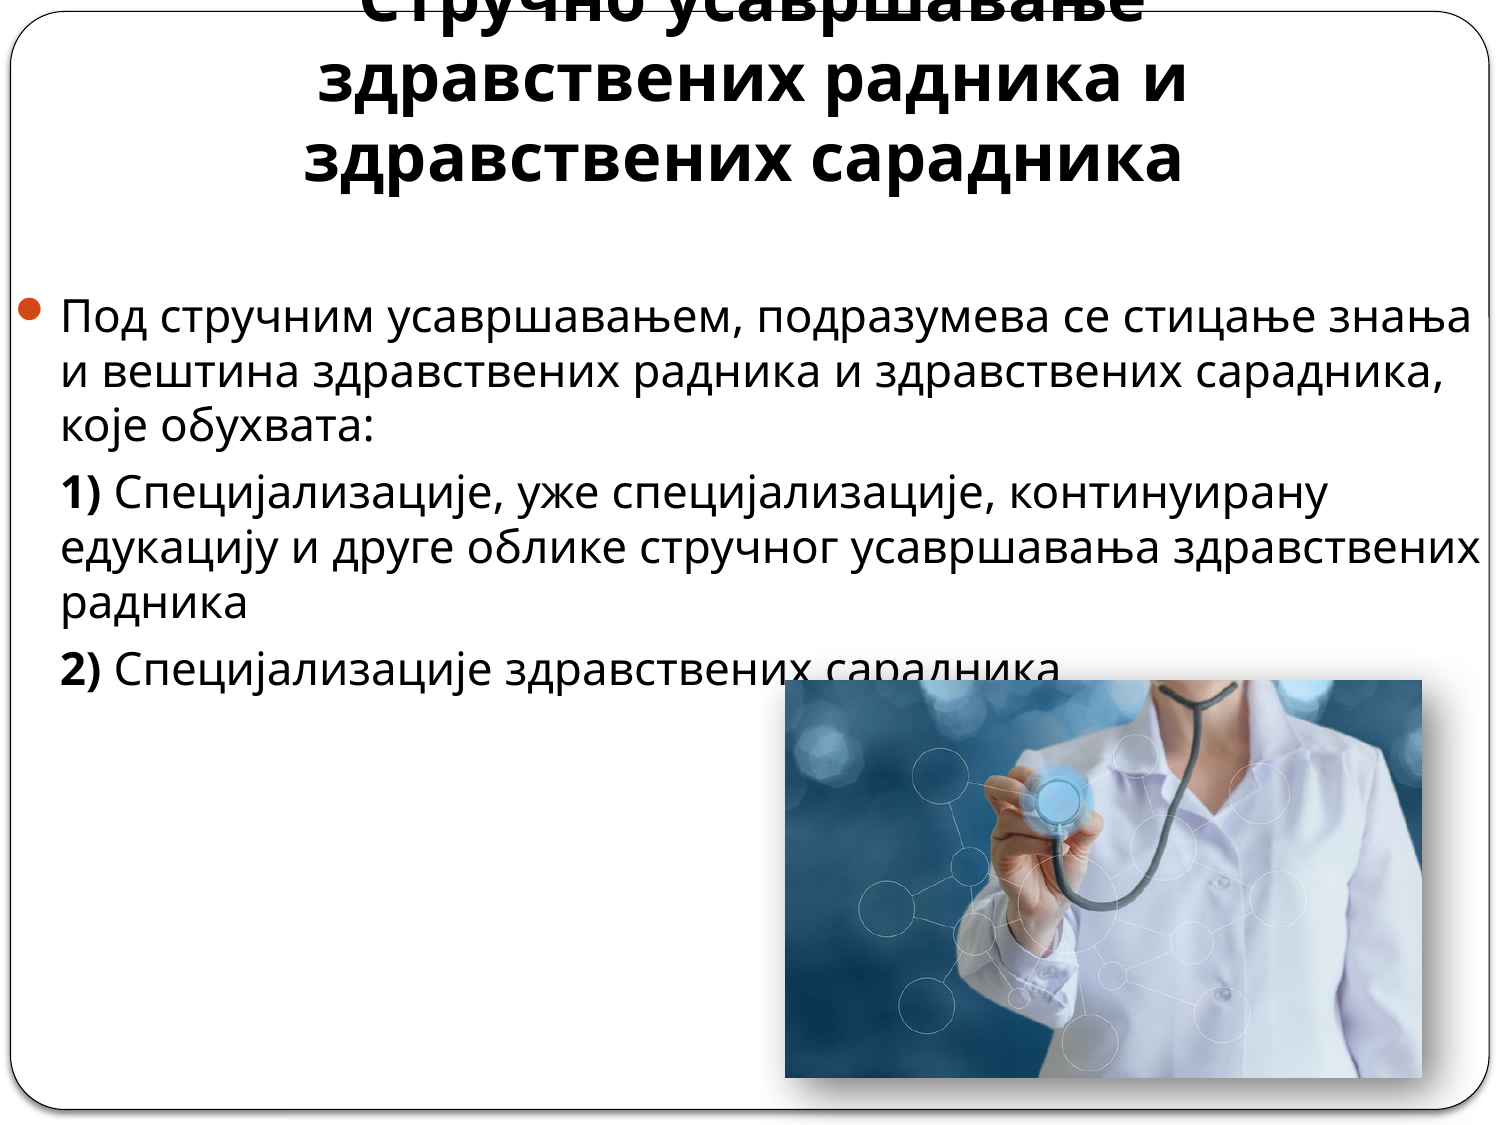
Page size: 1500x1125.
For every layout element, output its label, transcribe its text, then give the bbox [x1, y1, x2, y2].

title Стручно усавршавање здравствених радника и здравствених сарадника [159, 90, 1347, 211]
picture [785, 680, 1422, 1079]
list Под стручним усавршавањем, подразумева се стицање знања и вештина здравствених радника и здравствених сарадника, које обухвата: 1) Специјализације, уже специјализације, континуирану едукацију и друге облике стручног усавршавања здравствених радника 2) Специјализације здравствених сарадника [0, 278, 1500, 924]
